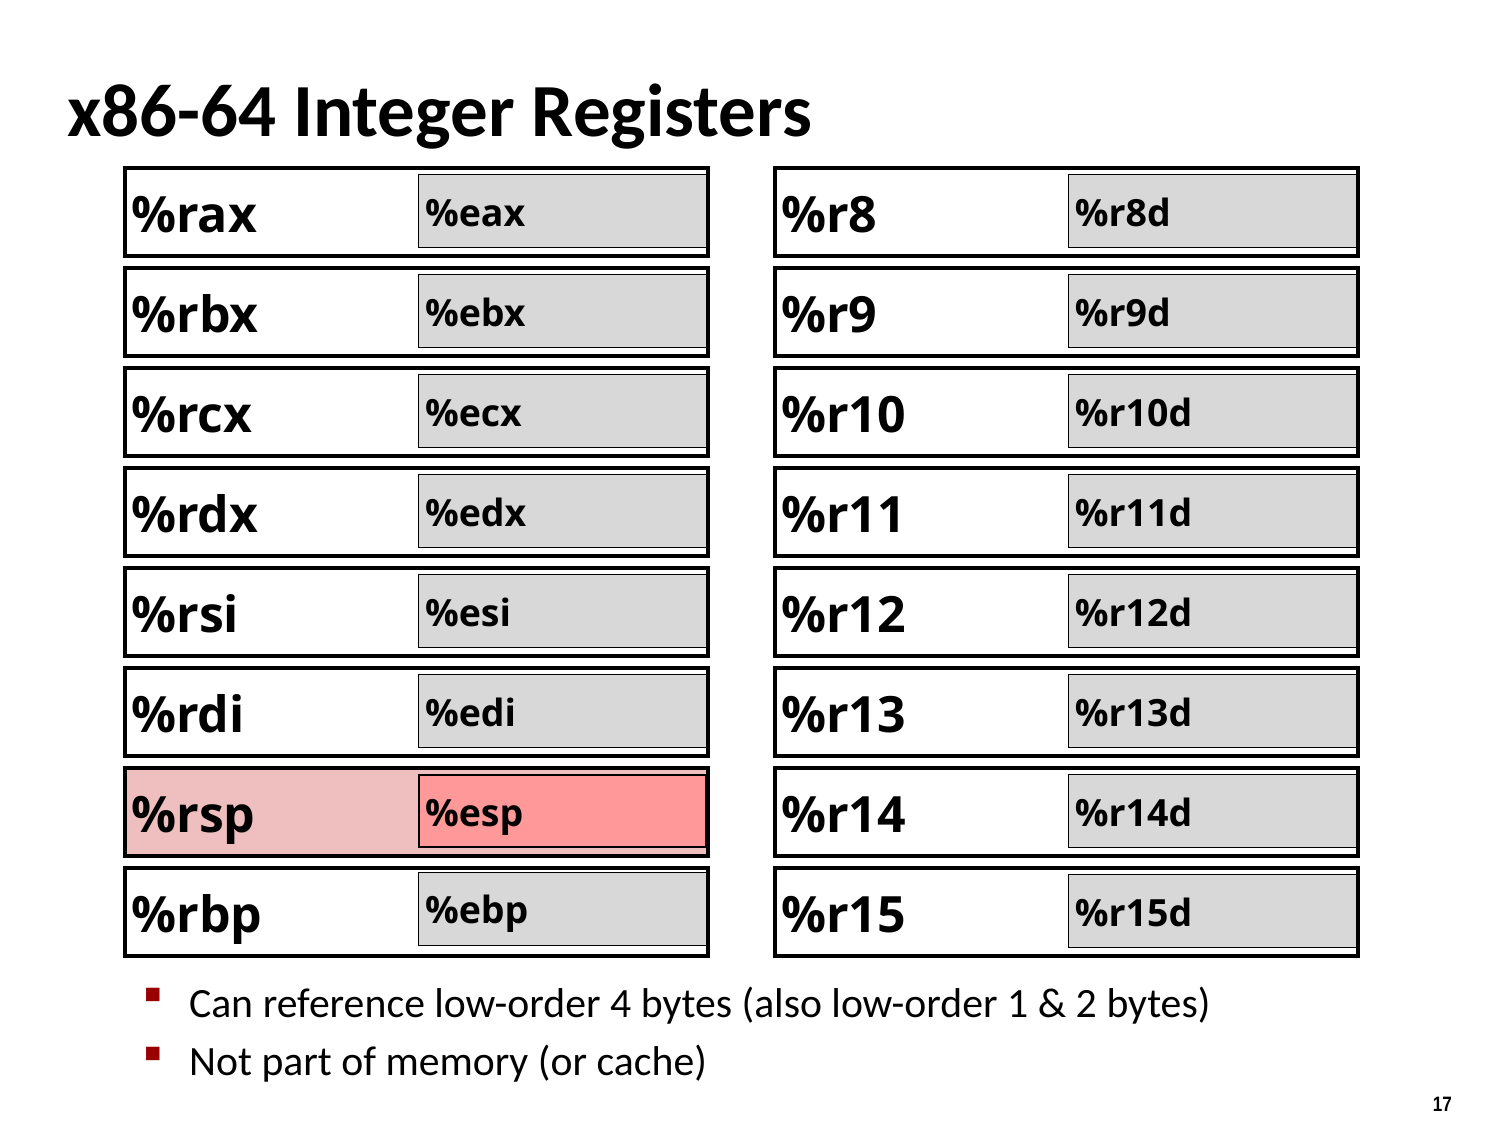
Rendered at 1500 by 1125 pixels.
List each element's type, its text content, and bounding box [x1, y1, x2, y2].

text_box %r11 [774, 468, 1359, 556]
text_box %rcx [124, 368, 709, 456]
title x86-64 Integer Registers [51, 43, 1298, 169]
text_box %rsi [124, 568, 709, 656]
text_box %r9 [774, 268, 1359, 356]
text_box %rbp [124, 868, 709, 956]
text_box %r8 [774, 168, 1359, 256]
text_box %r13 [774, 668, 1359, 756]
text_box %esp [418, 774, 707, 848]
text_box %rbx [124, 268, 709, 356]
text_box %r14 [774, 768, 1359, 856]
text_box %rax [124, 168, 709, 256]
text_box %rdi [124, 668, 709, 756]
text_box %rsp [124, 768, 709, 856]
text_box %rdx [124, 468, 709, 556]
list Can reference low-order 4 bytes (also low-order 1 & 2 bytes) Not part of memory (or cache) [51, 968, 1255, 1107]
text_box %r12 [774, 568, 1359, 656]
text_box %r10 [774, 368, 1359, 456]
text_box %r15 [774, 868, 1359, 956]
